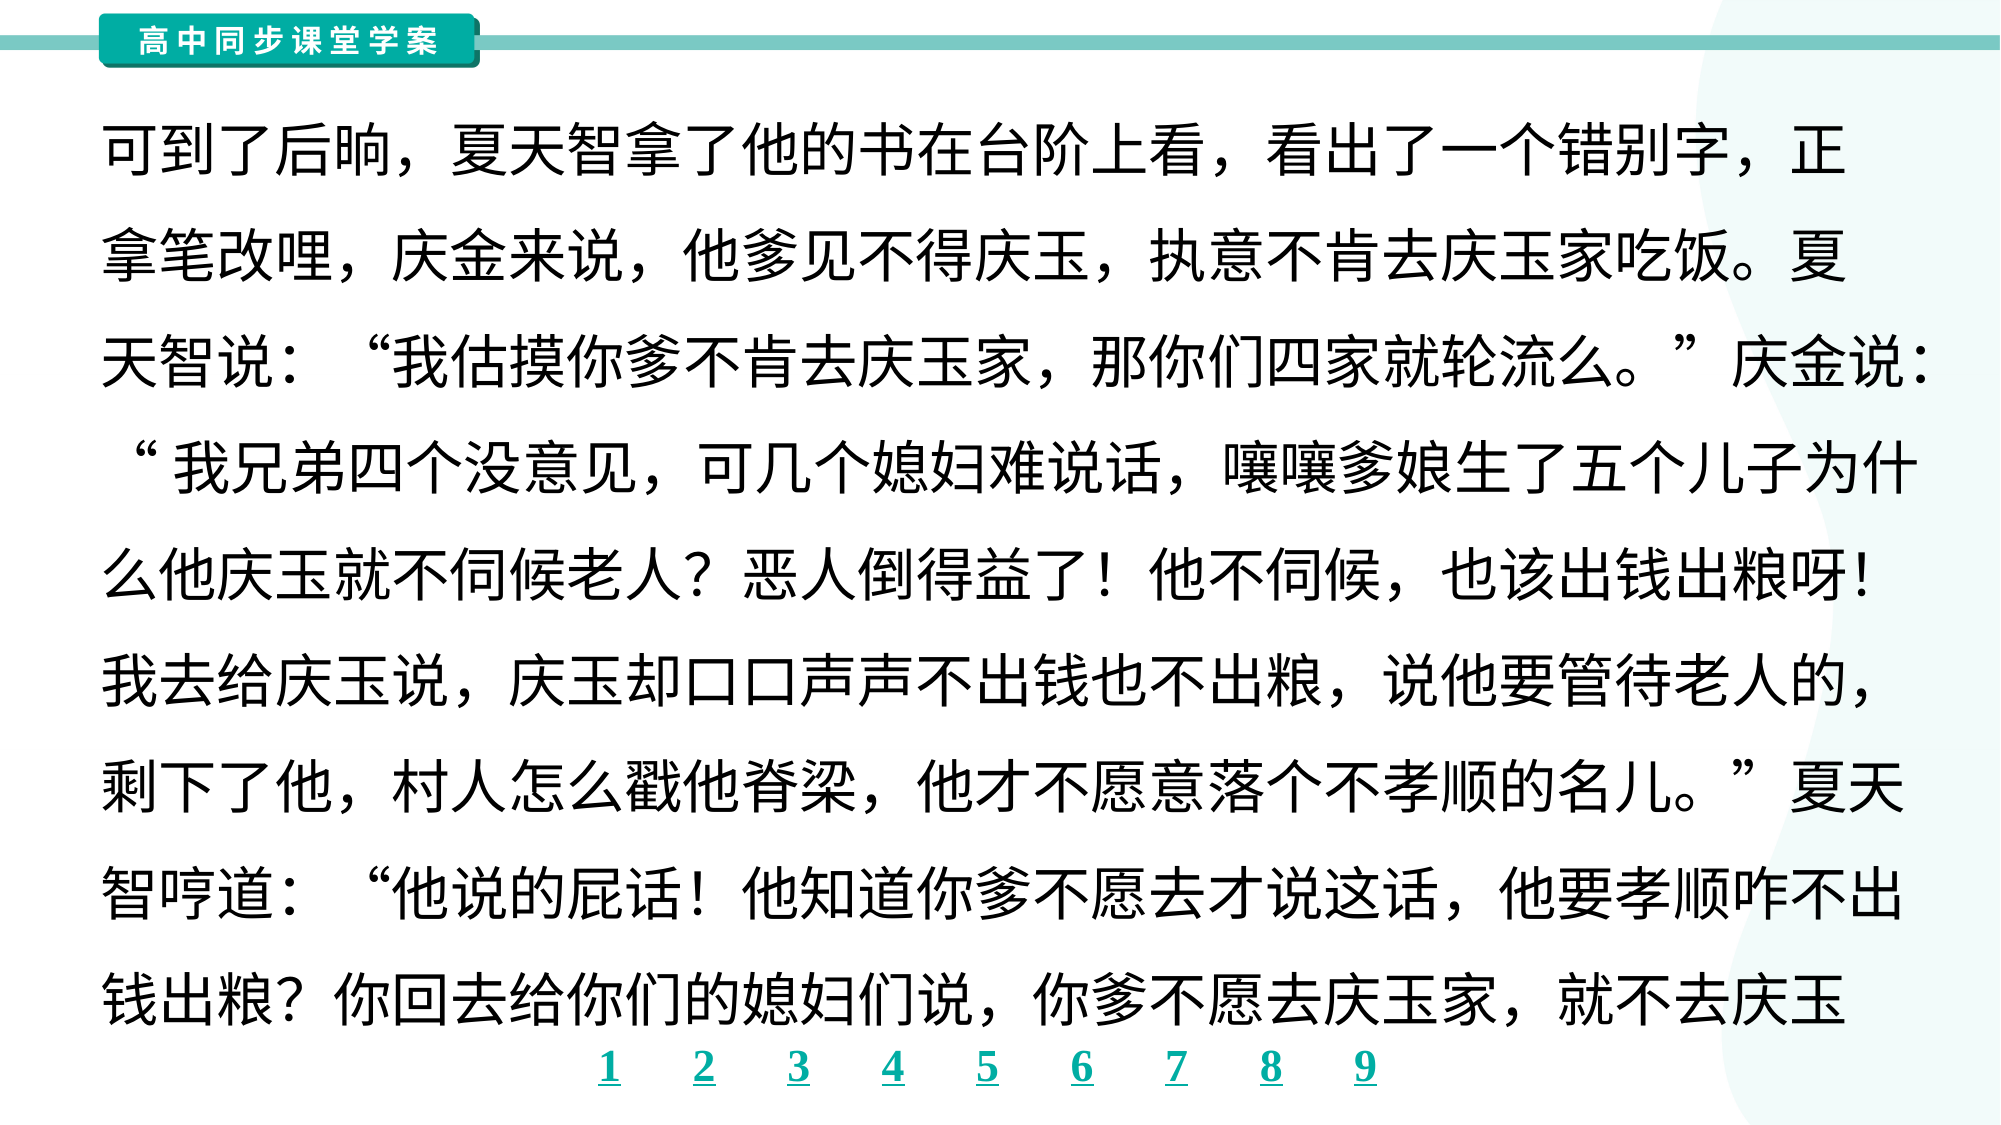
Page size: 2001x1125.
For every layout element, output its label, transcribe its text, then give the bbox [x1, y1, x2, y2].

text_box 可到了后晌，夏天智拿了他的书在台阶上看，看出了一个错别字，正 拿笔改哩，庆金来说，他爹见不得庆玉，执意不肯去庆玉家吃饭。夏 天智说：“我估摸你爹不肯去庆玉家，那你们四家就轮流么。”庆金说： “我兄弟四个没意见，可几个媳妇难说话，嚷嚷爹娘生了五个儿子为什 么他庆玉就不伺候老人？恶人倒得益了！他不伺候，也该出钱出粮呀！ 我去给庆玉说，庆玉却口口声声不出钱也不出粮，说他要管待老人的， 剩下了他，村人怎么戳他脊梁，他才不愿意落个不孝顺的名儿。”夏天 智哼道：“他说的屁话！他知道你爹不愿去才说这话，他要孝顺咋不出 钱出粮？你回去给你们的媳妇们说，你爹不愿去庆玉家，就不去庆玉 [100, 76, 1899, 1033]
picture [0, 0, 2000, 1125]
